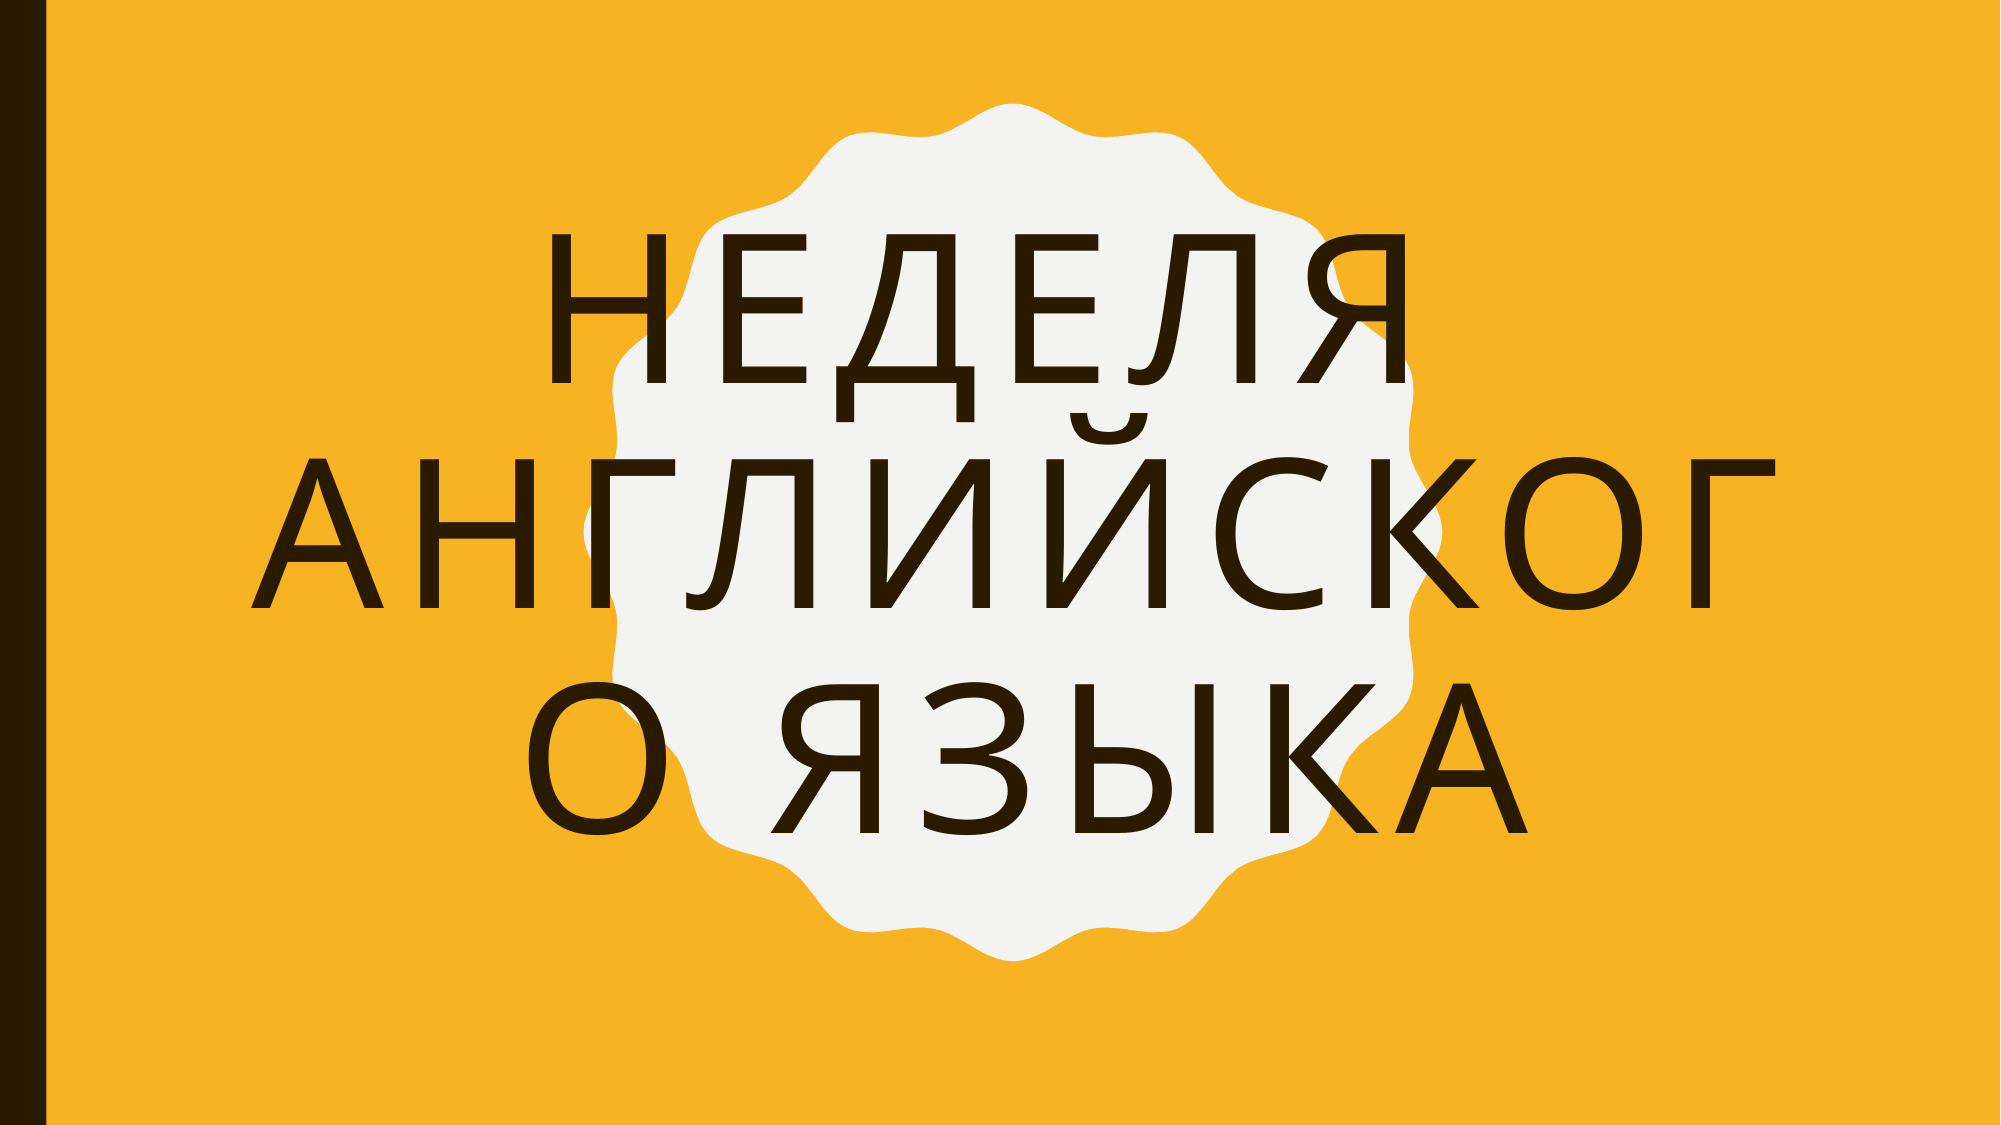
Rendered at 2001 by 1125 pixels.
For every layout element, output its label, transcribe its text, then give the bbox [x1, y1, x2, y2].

title Неделя английского языка [176, 180, 1870, 902]
